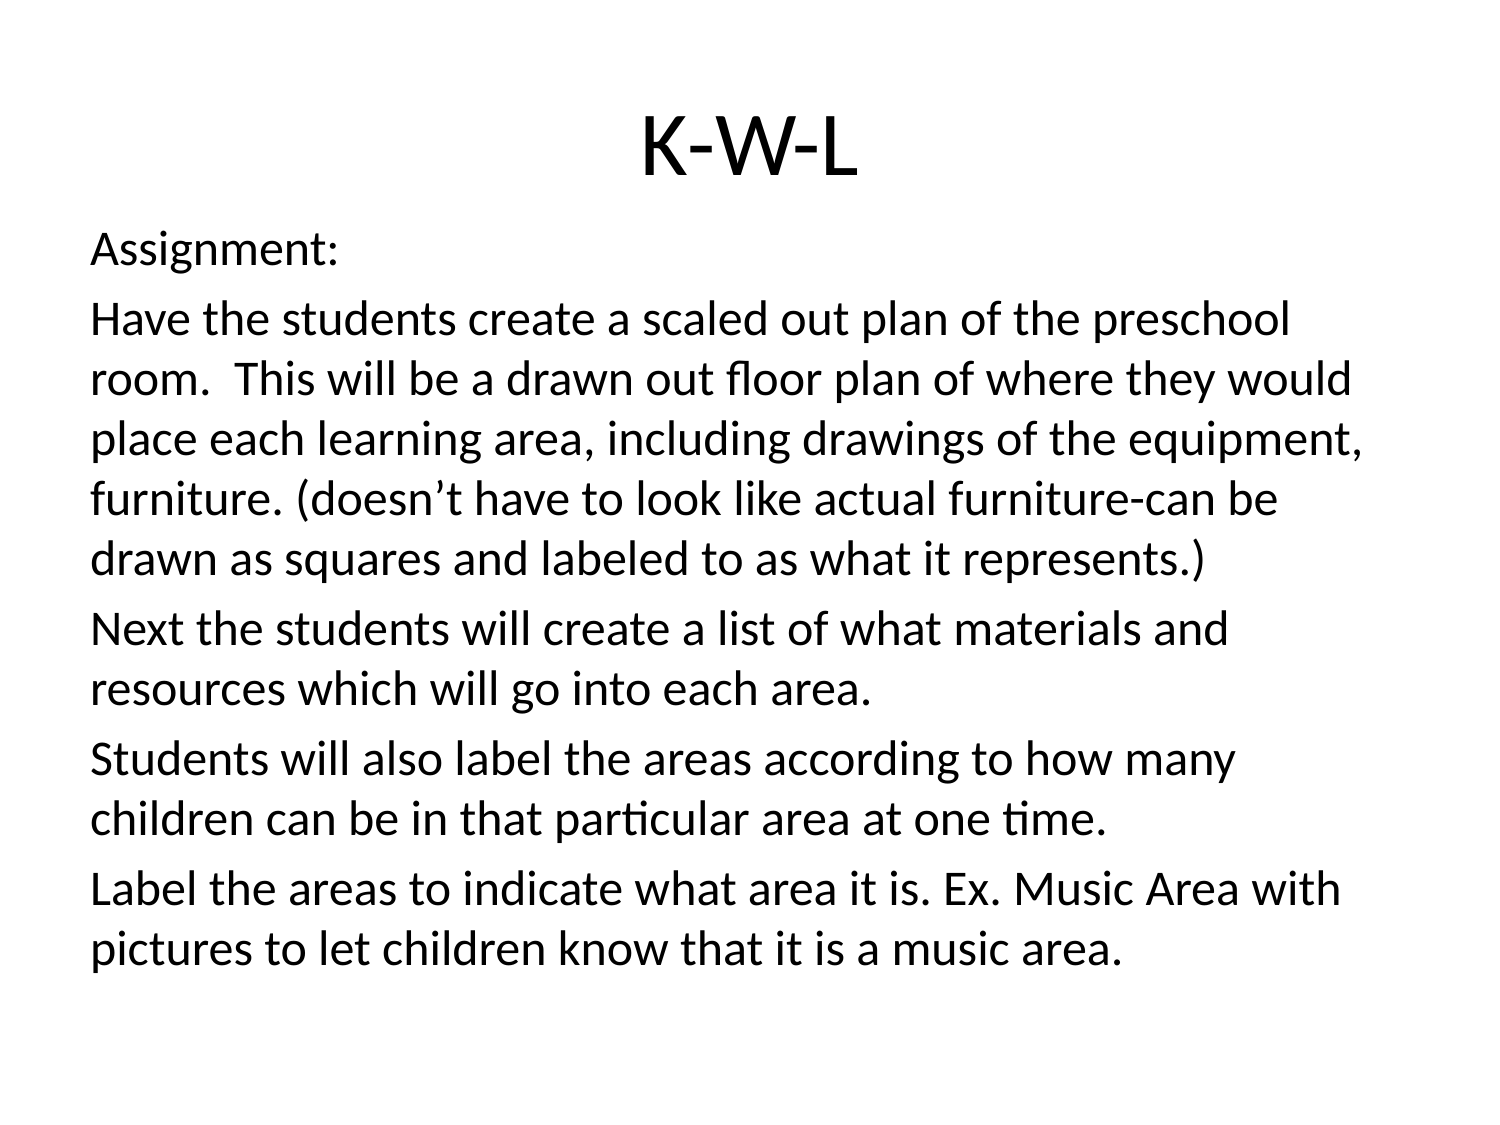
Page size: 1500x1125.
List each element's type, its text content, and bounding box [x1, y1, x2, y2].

title K-W-L [75, 45, 1425, 208]
list Assignment: Have the students create a scaled out plan of the preschool room. This will be a drawn out floor plan of where they would place each learning area, including drawings of the equipment, furniture. (doesn’t have to look like actual furniture-can be drawn as squares and labeled to as what it represents.) Next the students will create a list of what materials and resources which will go into each area. Students will also label the areas according to how many children can be in that particular area at one time. Label the areas to indicate what area it is. Ex. Music Area with pictures to let children know that it is a music area. [75, 208, 1425, 1071]
